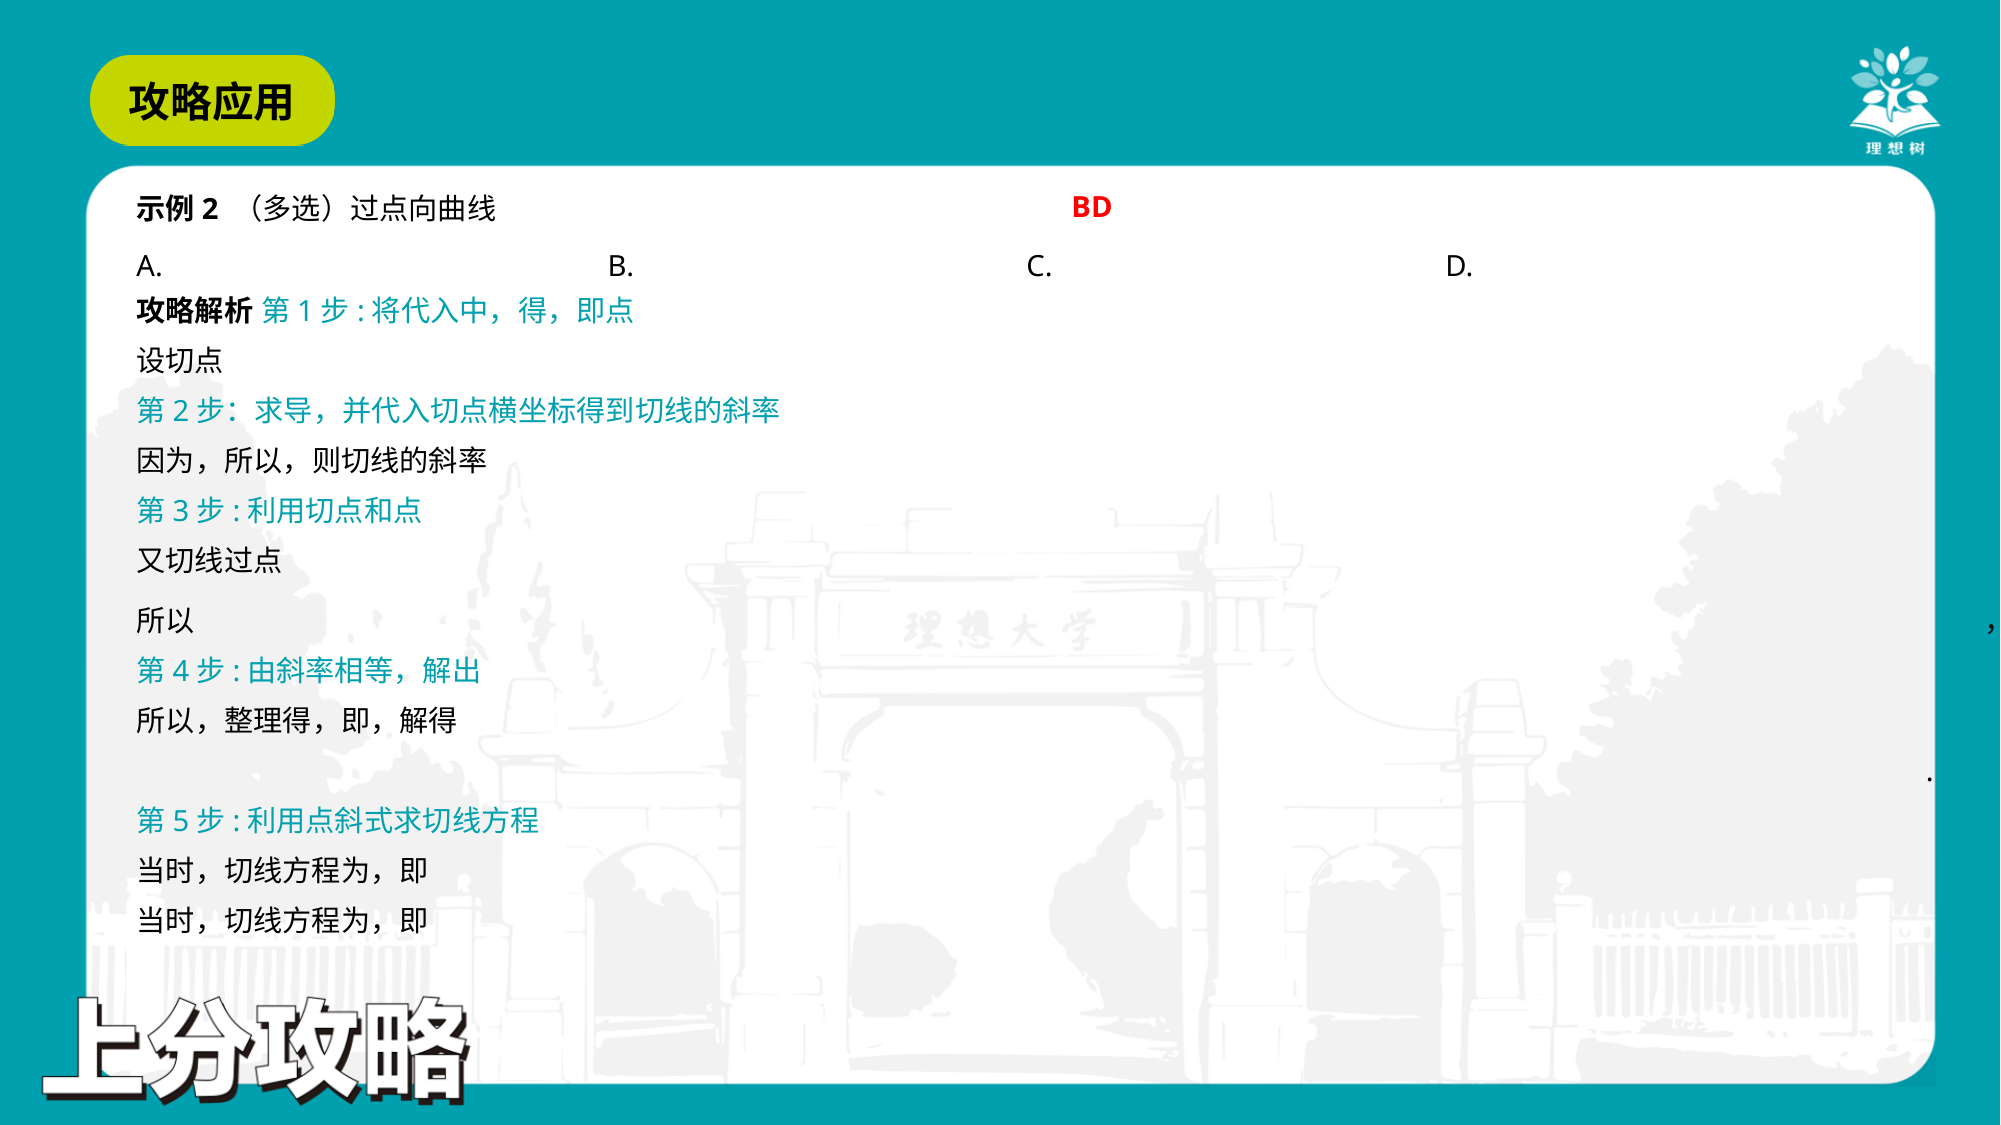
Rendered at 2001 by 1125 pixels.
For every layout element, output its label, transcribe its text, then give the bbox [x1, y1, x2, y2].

text_box BD [1067, 175, 1118, 219]
picture [0, 0, 2000, 1125]
